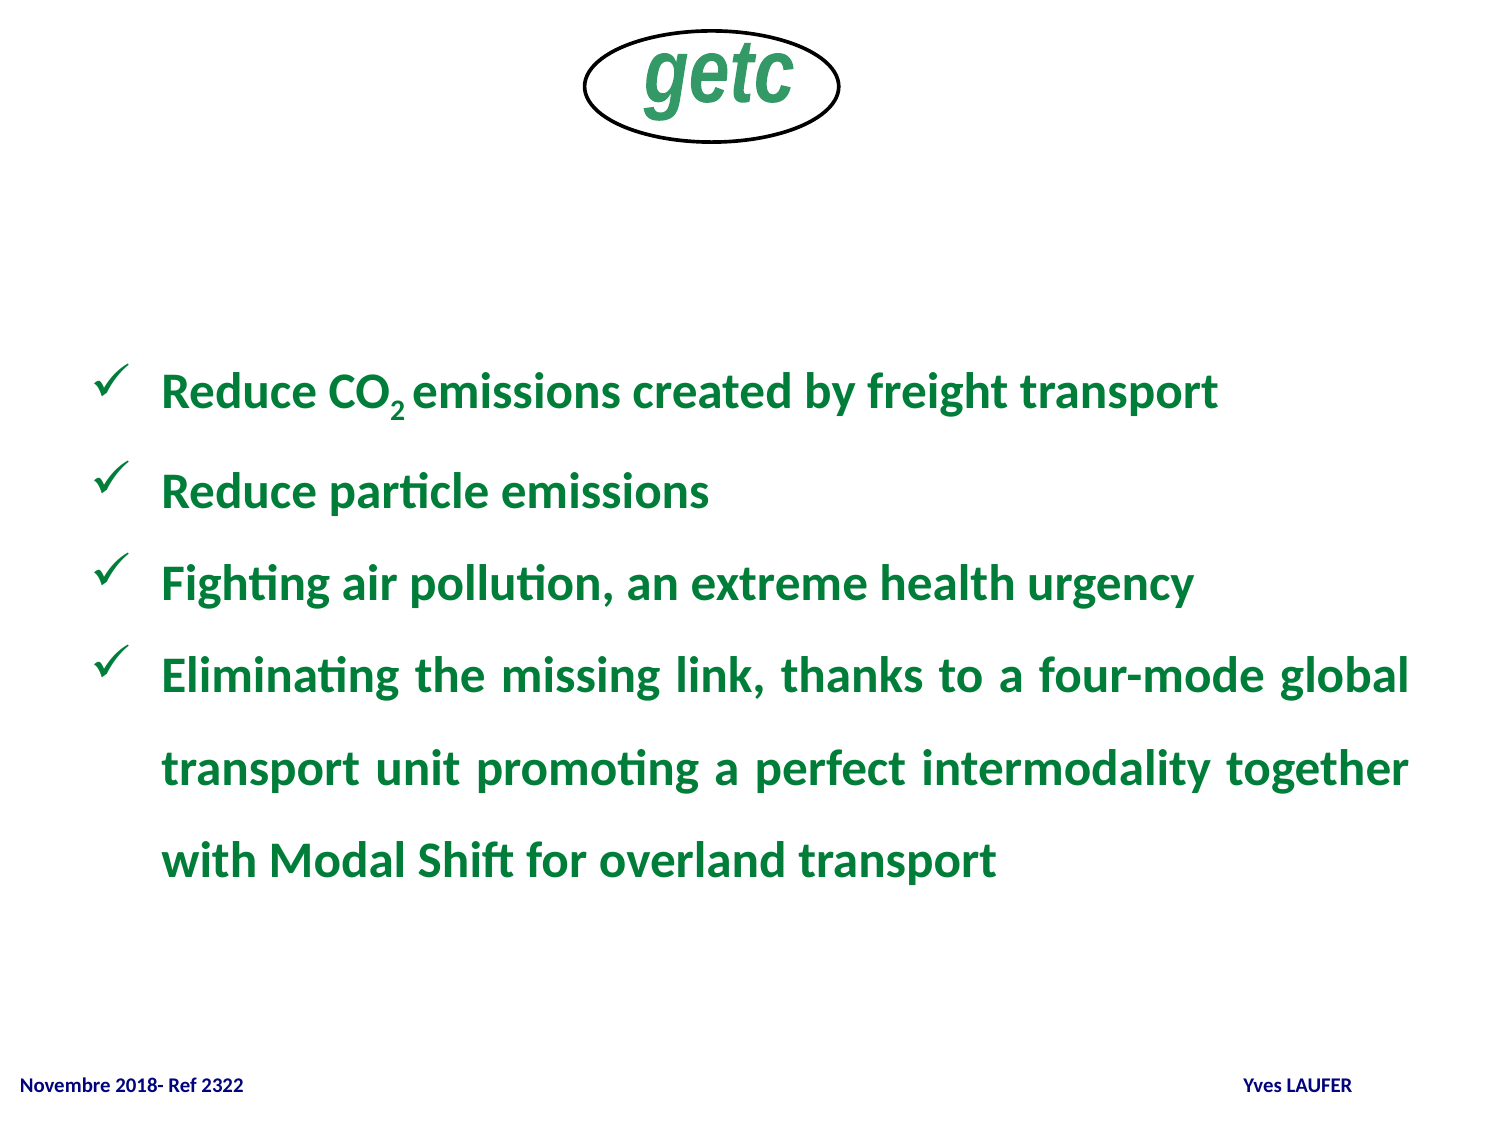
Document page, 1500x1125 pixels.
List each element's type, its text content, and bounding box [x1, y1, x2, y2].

text_box [584, 30, 839, 143]
footer Novembre 2018- Ref 2322 Yves LAUFER [0, 1042, 1483, 1125]
list Reduce CO2 emissions created by freight transport Reduce particle emissions Fighting air pollution, an extreme health urgency Eliminating the missing link, thanks to a four-mode global transport unit promoting a perfect intermodality together with Modal Shift for overland transport [75, 314, 1425, 906]
